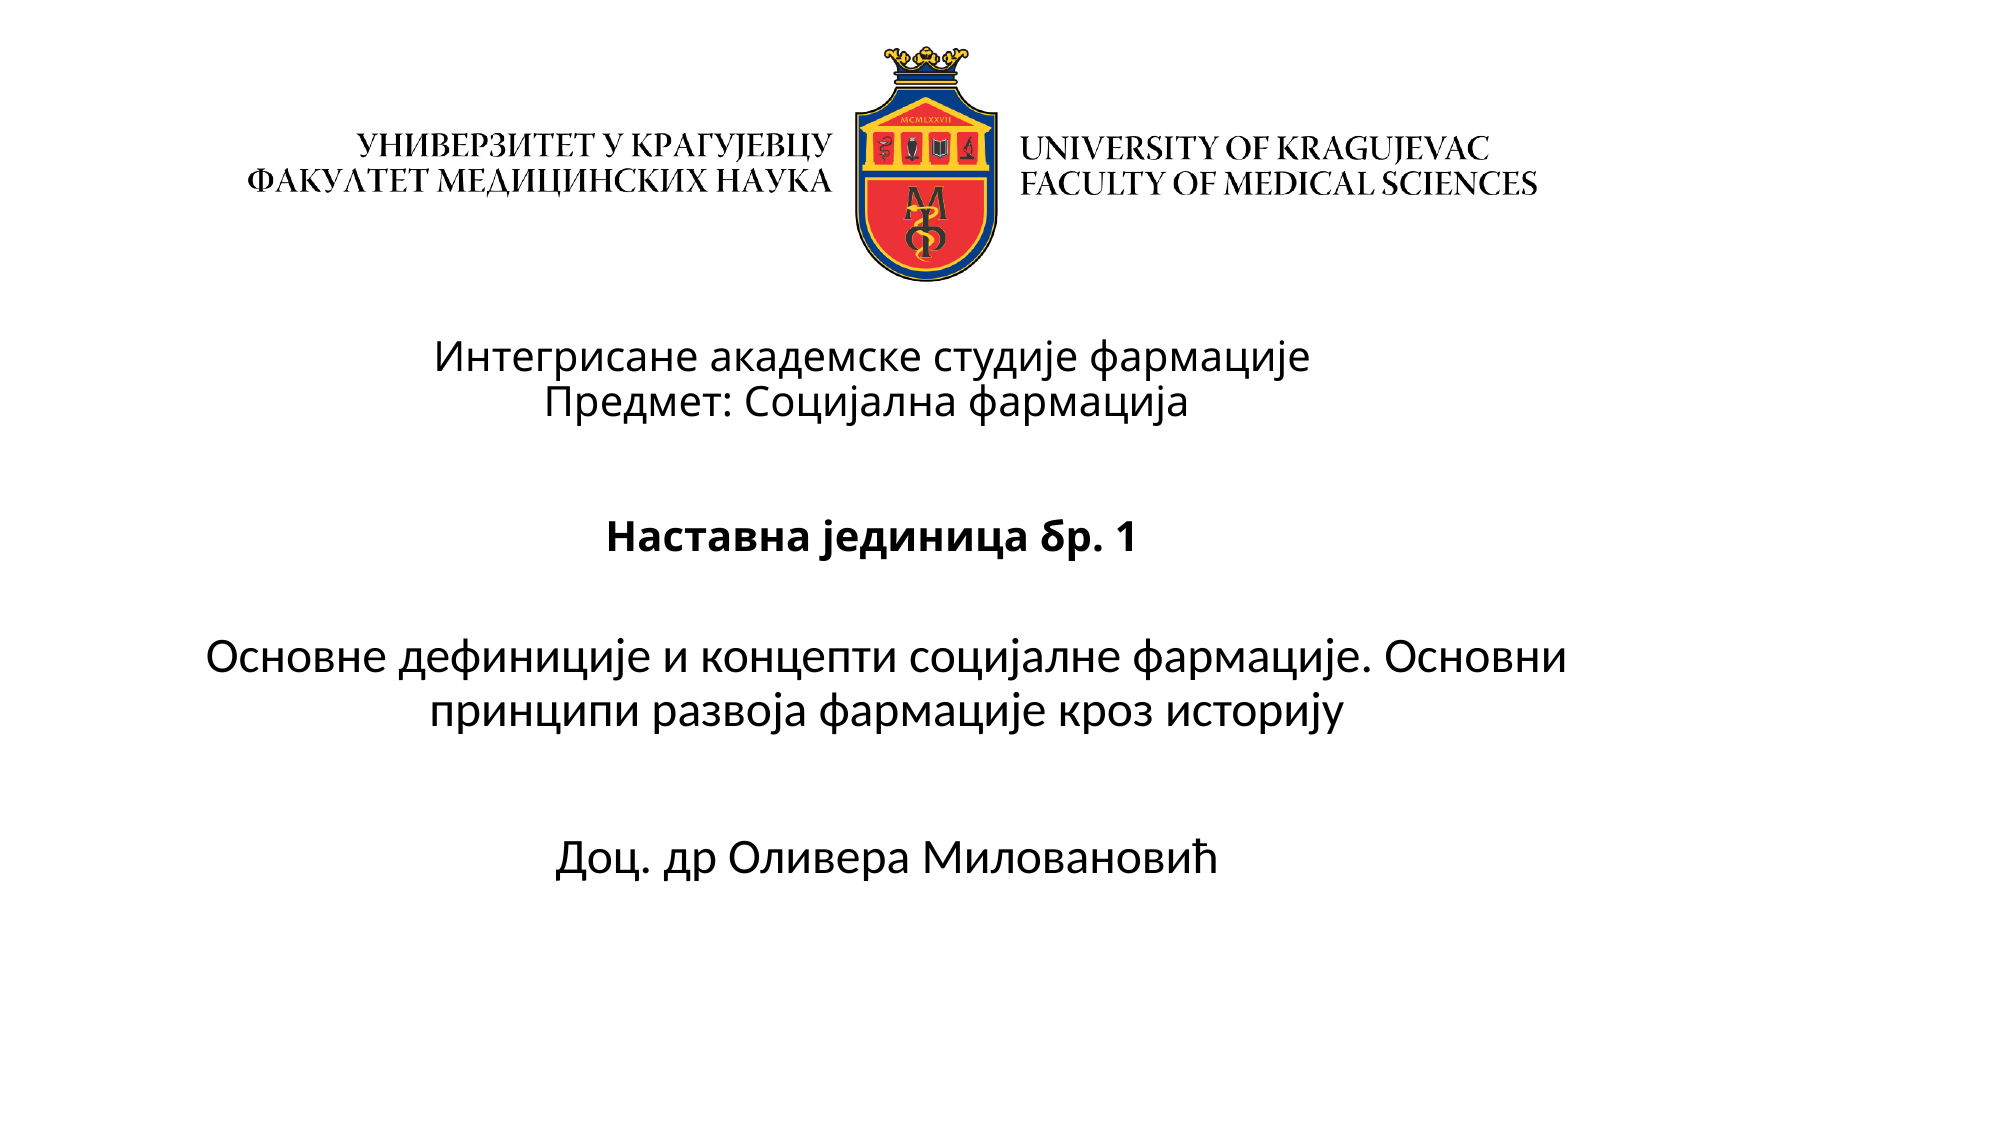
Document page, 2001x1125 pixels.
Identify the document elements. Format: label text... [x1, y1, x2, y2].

title Интегрисане академске студије фармације Предмет: Социјална фармација Наставна јединица бр. 1 [122, 287, 1623, 569]
picture [247, 45, 1537, 282]
subtitle Основне дефиниције и концепти социјалне фармације. Основни принципи развоја фармације кроз историју Доц. др Оливера Миловановић [137, 622, 1637, 894]
